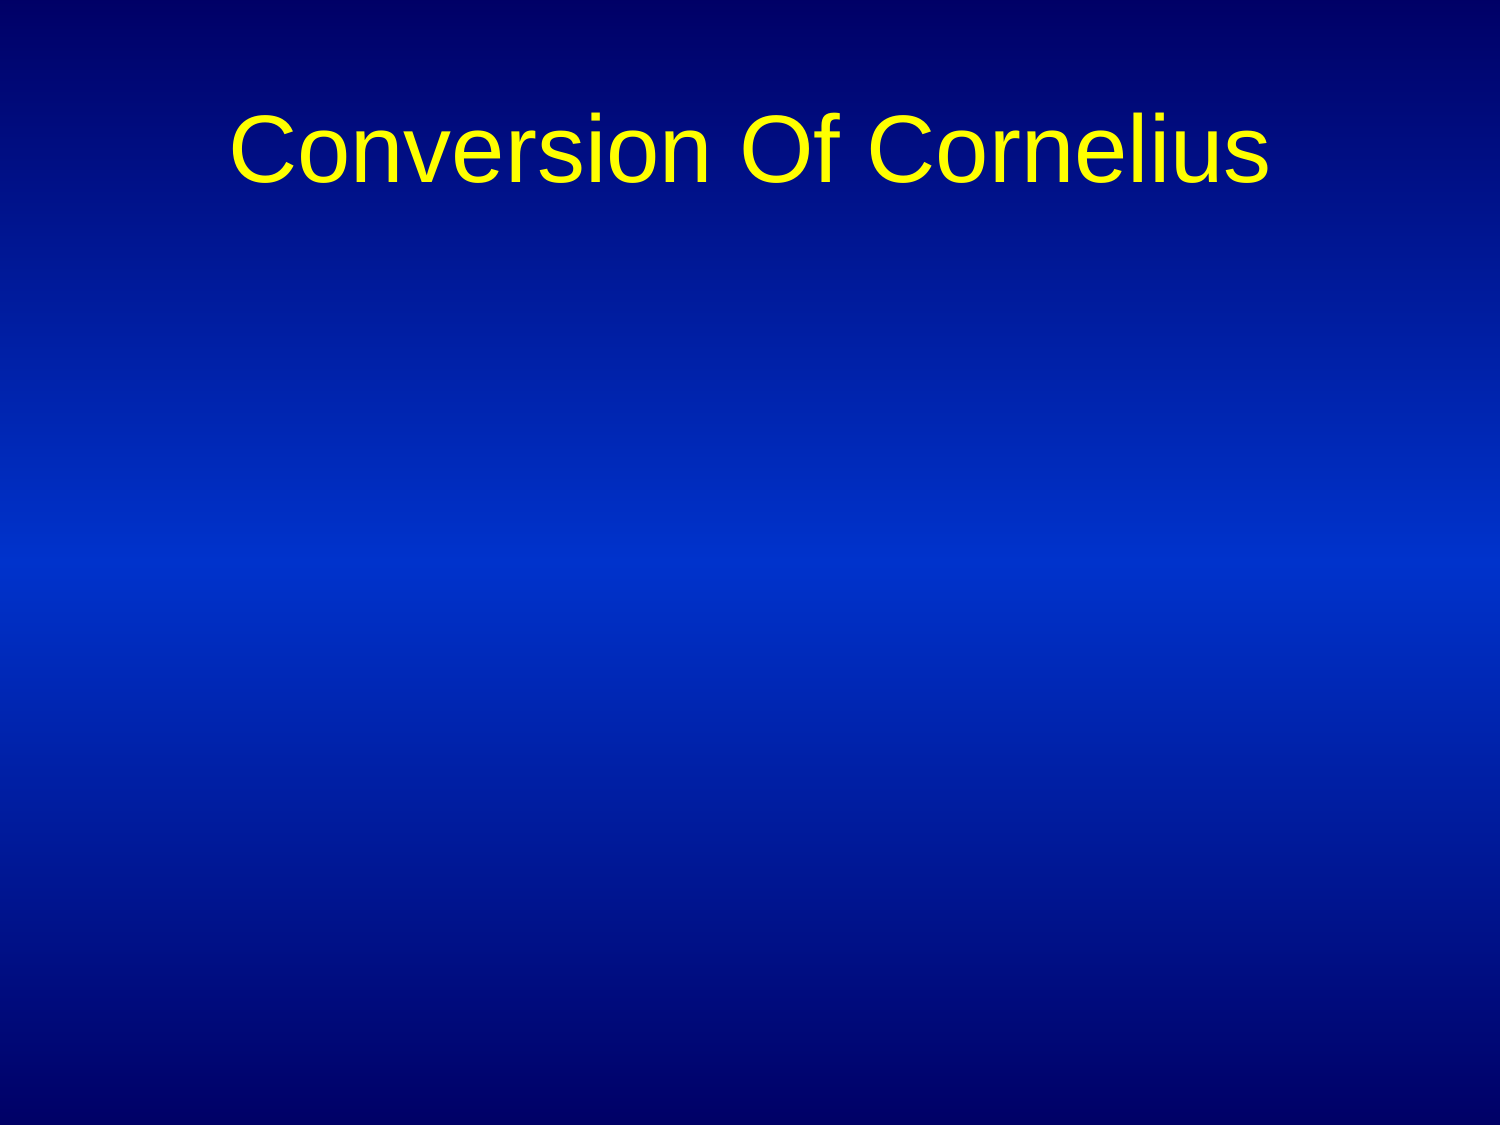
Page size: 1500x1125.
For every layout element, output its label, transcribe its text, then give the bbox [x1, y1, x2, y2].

title Conversion Of Cornelius [37, 50, 1463, 238]
